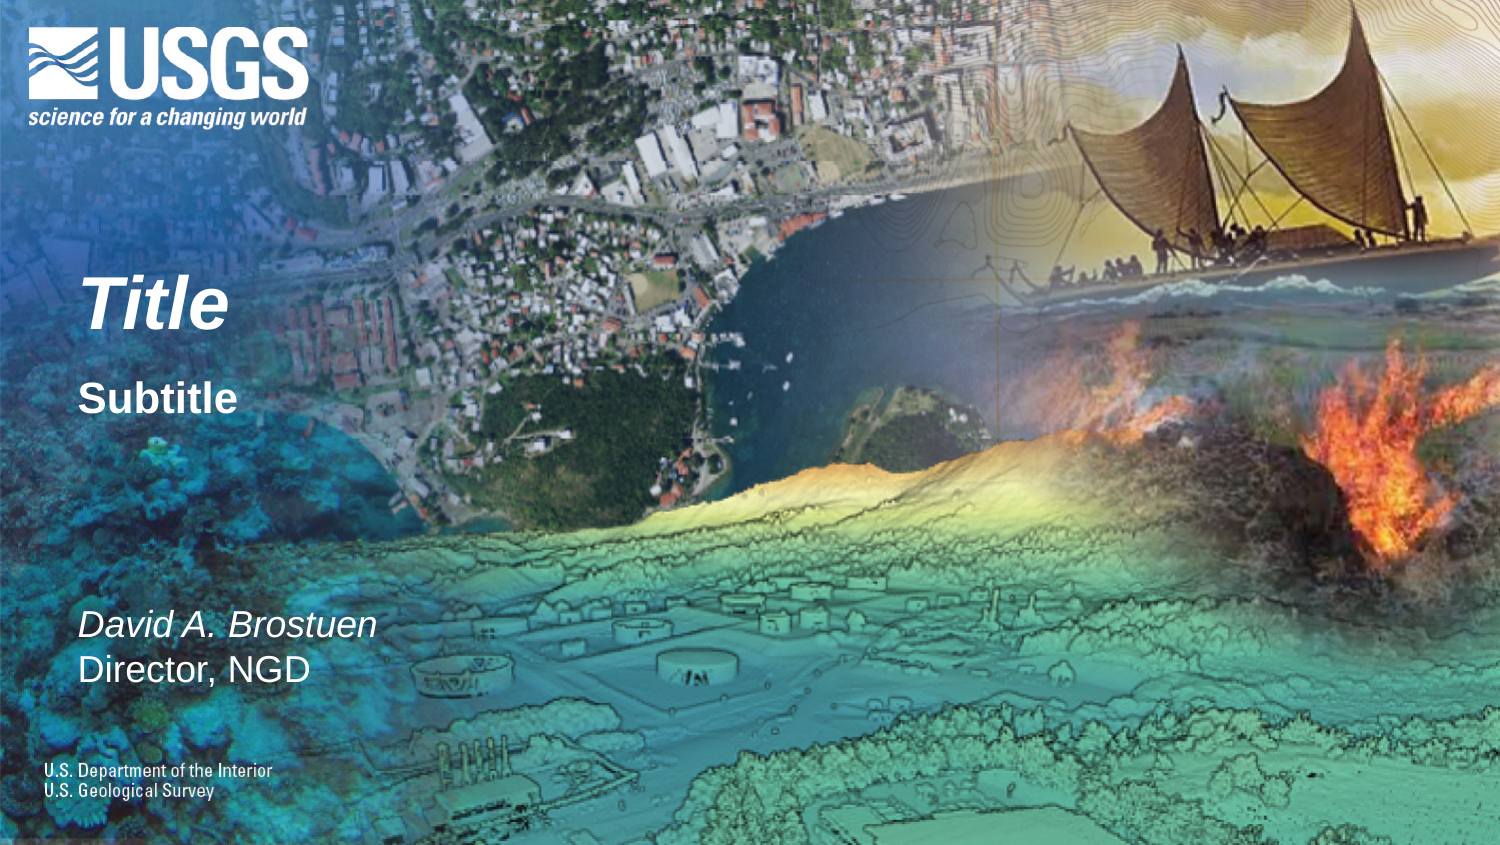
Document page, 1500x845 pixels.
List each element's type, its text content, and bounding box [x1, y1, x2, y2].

list David A. Brostuen Director, NGD [63, 600, 1125, 694]
list Subtitle [63, 364, 1125, 549]
list Title [63, 247, 1434, 358]
picture [0, 0, 1500, 845]
